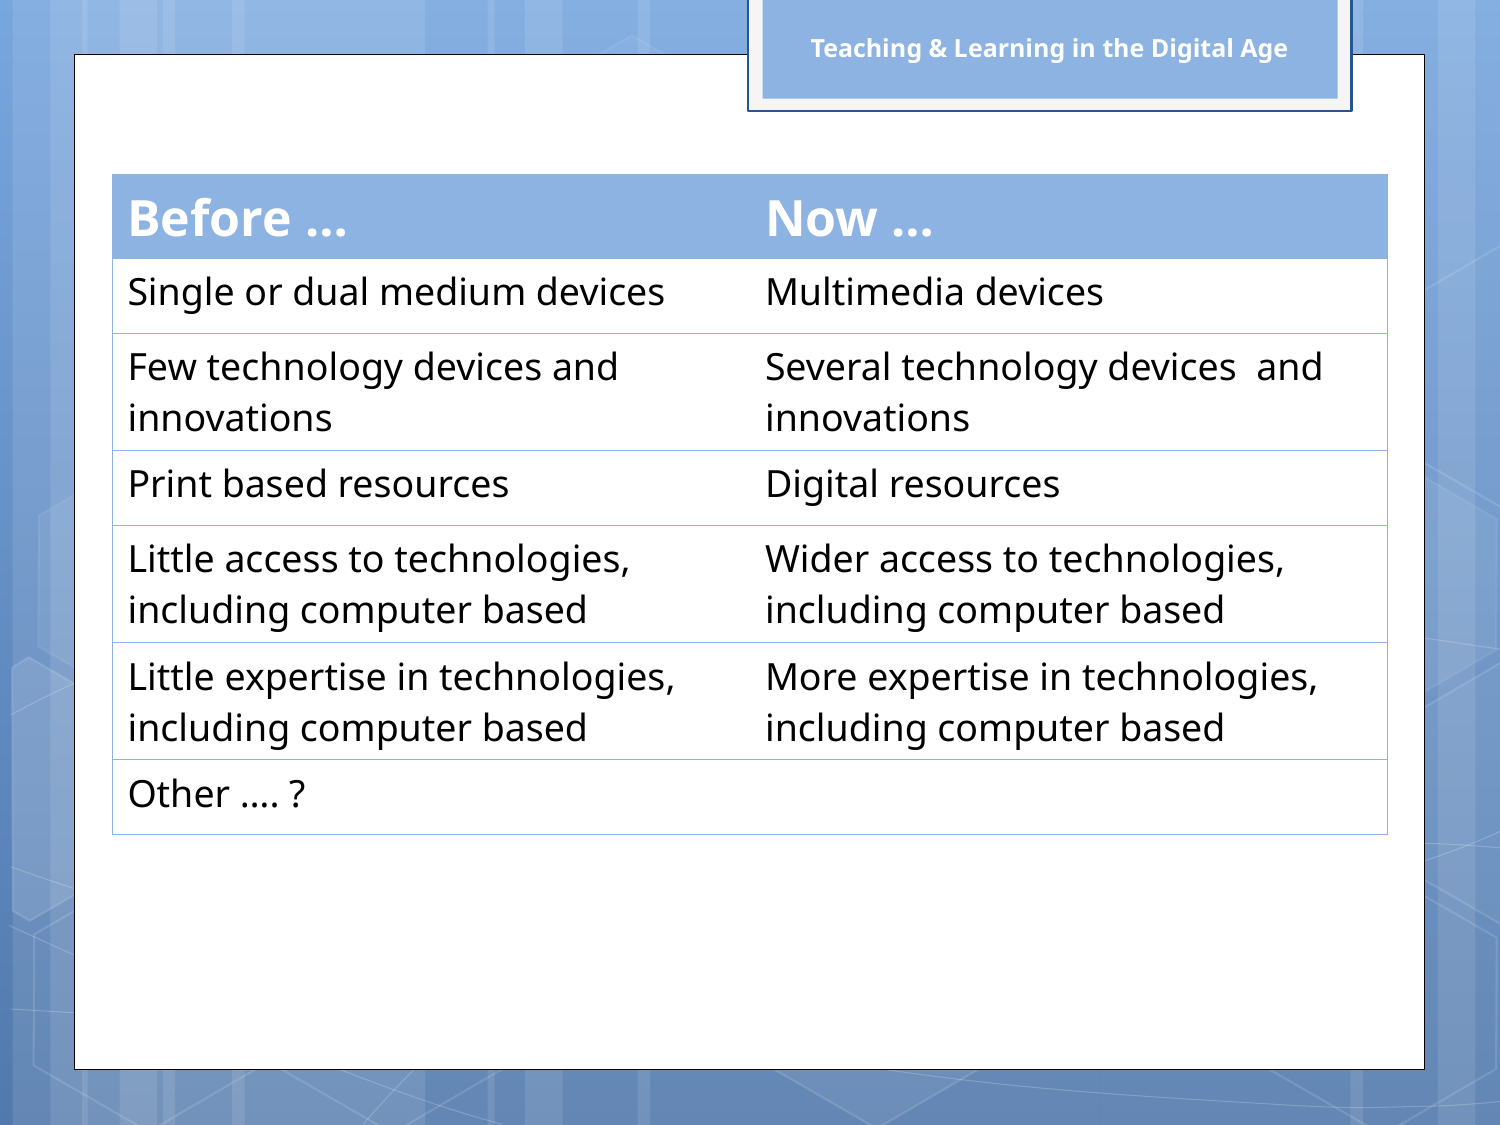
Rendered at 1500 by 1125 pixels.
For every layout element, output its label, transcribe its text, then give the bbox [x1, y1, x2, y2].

table_header Before … [113, 176, 750, 258]
table_cell More expertise in technologies, including computer based [750, 643, 1387, 759]
table_cell Several technology devices and innovations [750, 334, 1387, 450]
table_cell Single or dual medium devices [113, 259, 750, 333]
table_cell Print based resources [113, 451, 750, 525]
table_cell Digital resources [750, 451, 1387, 525]
table_cell Wider access to technologies, including computer based [750, 526, 1387, 642]
table_header Now … [750, 176, 1387, 258]
table_cell [750, 760, 1387, 834]
table_cell Multimedia devices [750, 259, 1387, 333]
table_cell Few technology devices and innovations [113, 334, 750, 450]
table_cell Other …. ? [113, 760, 750, 834]
text_box Teaching & Learning in the Digital Age [787, 24, 1313, 70]
table_cell Little expertise in technologies, including computer based [113, 643, 750, 759]
table_cell Little access to technologies, including computer based [113, 526, 750, 642]
